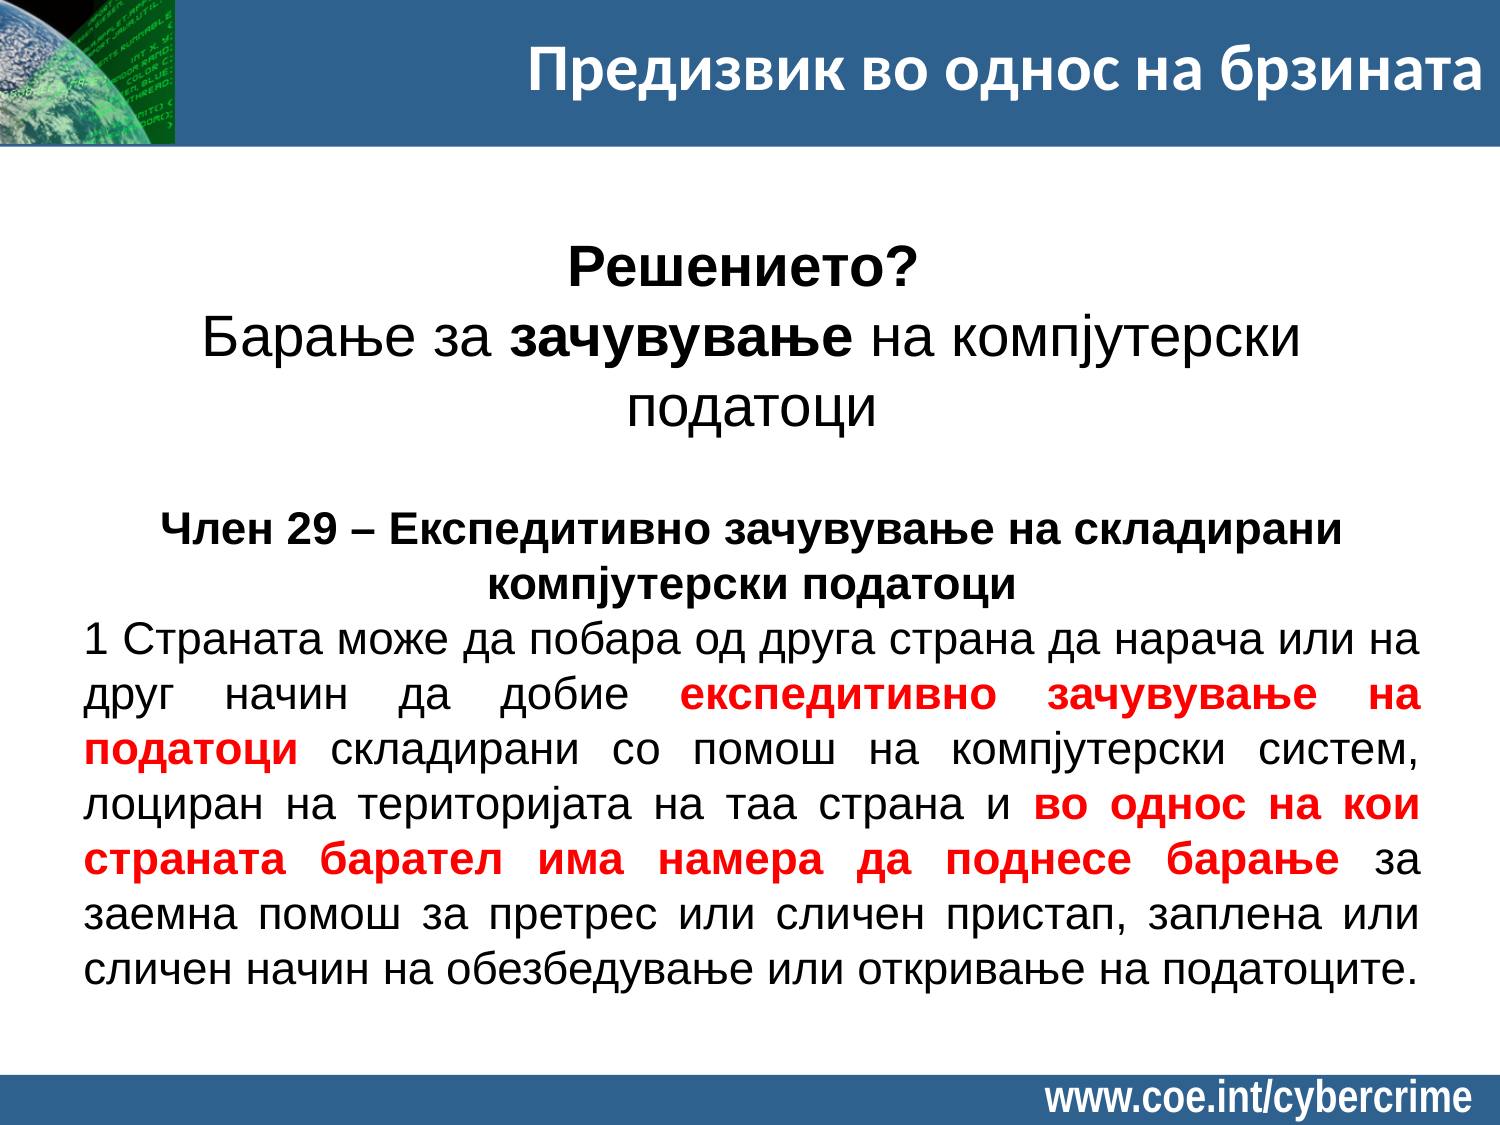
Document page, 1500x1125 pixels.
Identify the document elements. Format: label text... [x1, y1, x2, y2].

picture [0, 0, 175, 144]
text_box www.coe.int/cybercrime [1030, 1059, 1500, 1125]
text_box [0, 1073, 1030, 1125]
text_box Предизвик во однос на брзината [177, 0, 1500, 149]
text_box Решението? Барање за зачувување на компјутерски податоци Член 29 – Експедитивно зачувување на складирани компјутерски податоци 1 Страната може да побара од друга страна да нарача или на друг начин да добие експедитивно зачувување на податоци складирани со помош на компјутерски систем, лоциран на територијата на таа страна и во однос на кои страната барател има намера да поднесе барање за заемна помош за претрес или сличен пристап, заплена или сличен начин на обезбедување или откривање на податоците. [68, 151, 1436, 1001]
